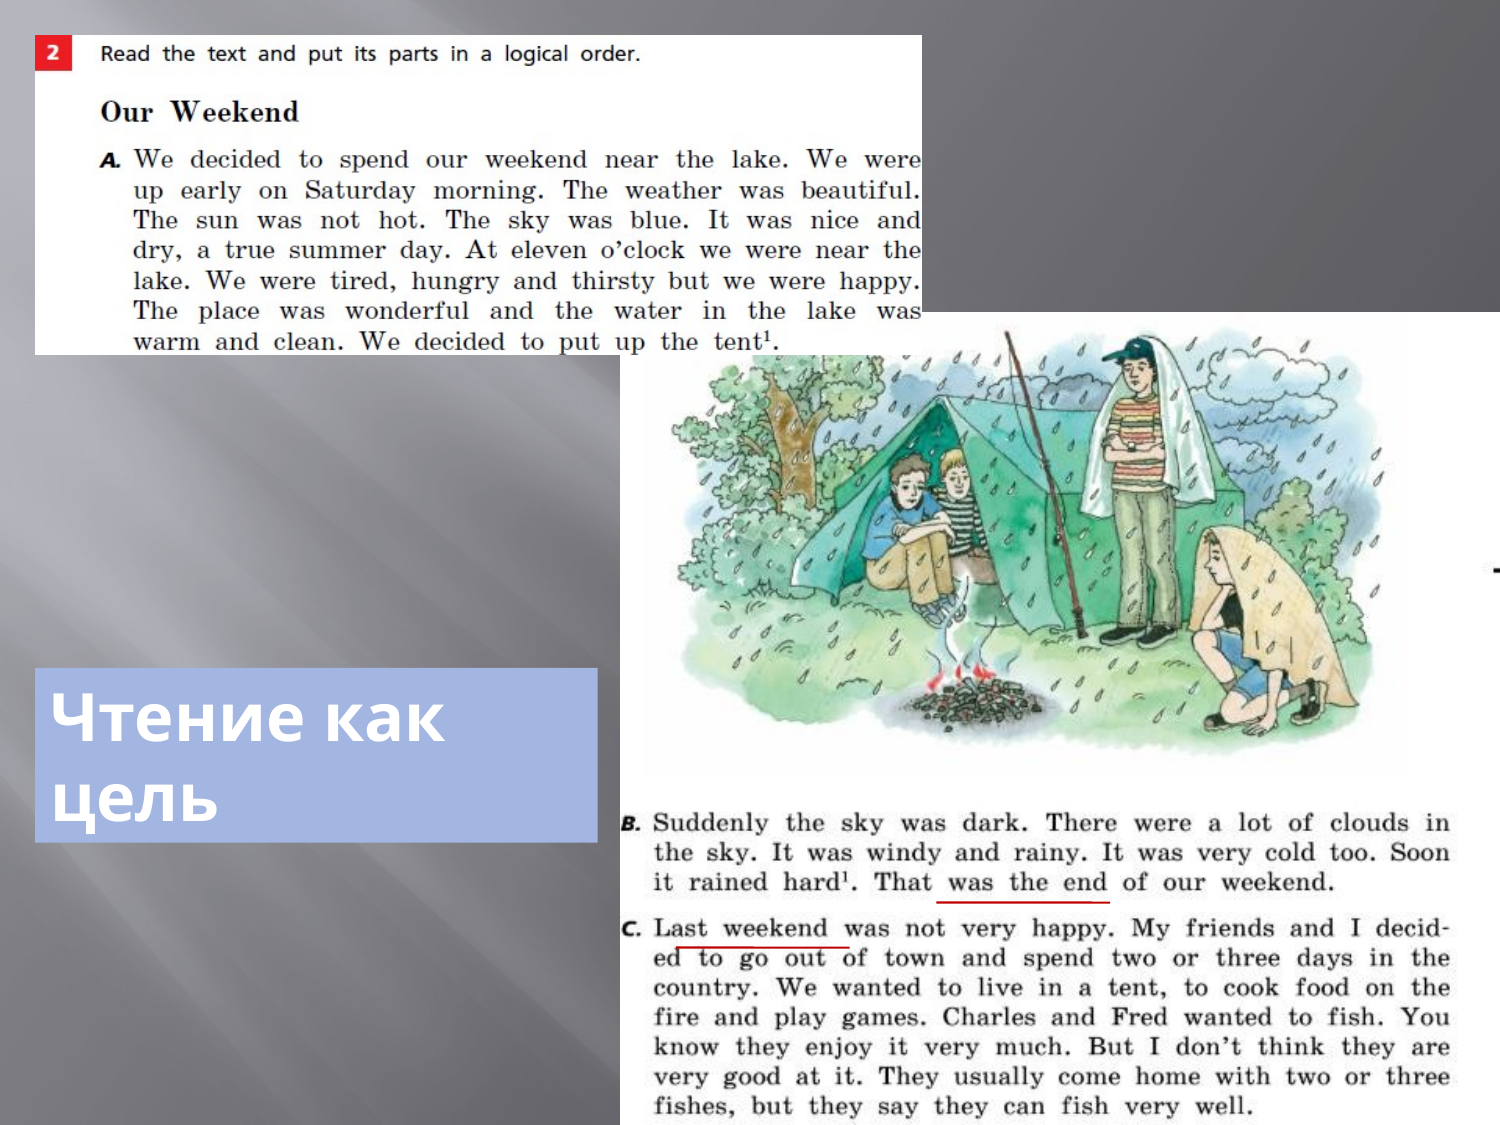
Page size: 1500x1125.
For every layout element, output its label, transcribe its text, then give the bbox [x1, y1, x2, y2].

text_box Чтение как цель [35, 667, 598, 843]
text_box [619, 312, 1500, 1125]
picture [34, 34, 922, 355]
